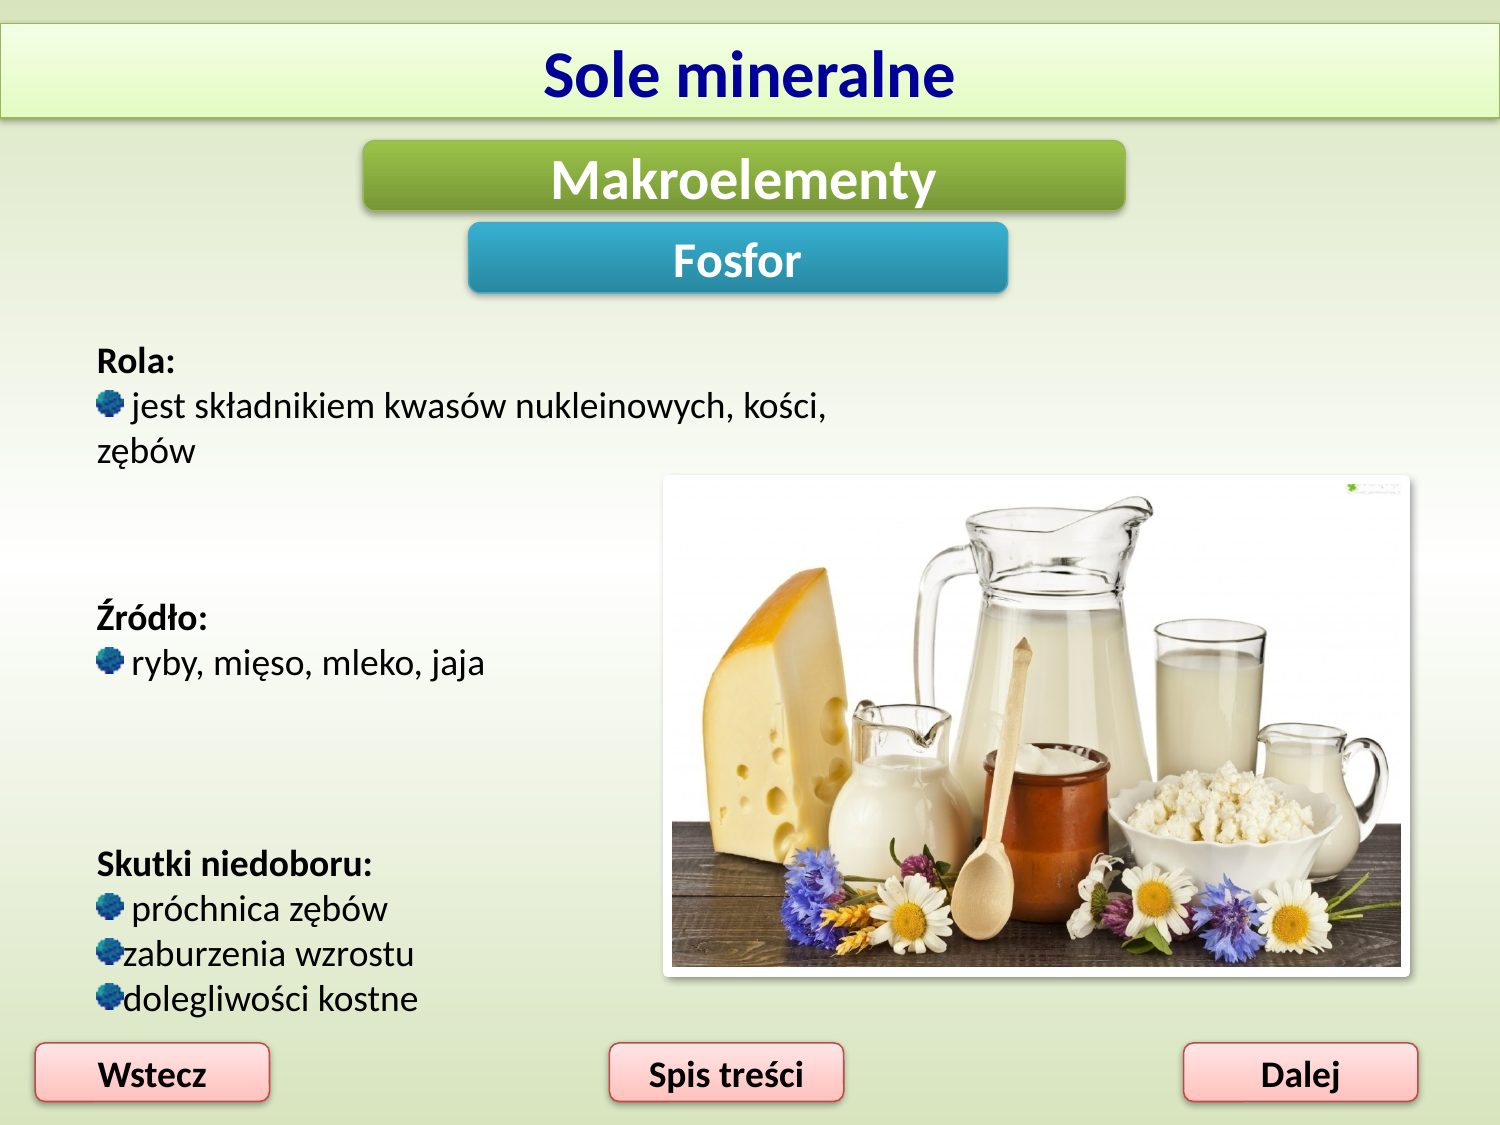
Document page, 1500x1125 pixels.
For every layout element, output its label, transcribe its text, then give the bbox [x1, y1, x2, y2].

text_box Źródło: ryby, mięso, mleko, jaja [81, 585, 664, 691]
text_box Sole mineralne [0, 23, 1500, 119]
picture [96, 938, 124, 965]
picture [96, 893, 124, 920]
text_box Makroelementy [362, 139, 1126, 212]
text_box Dalej [1182, 1042, 1419, 1103]
text_box Wstecz [34, 1042, 271, 1103]
picture [96, 983, 124, 1010]
picture [96, 647, 124, 674]
text_box Fosfor [467, 221, 1009, 294]
text_box [665, 478, 1408, 974]
text_box Spis treści [608, 1042, 845, 1103]
text_box Rola: jest składnikiem kwasów nukleinowych, kości, zębów [82, 328, 903, 479]
text_box Skutki niedoboru: próchnica zębów zaburzenia wzrostu dolegliwości kostne [82, 831, 868, 1027]
picture [96, 390, 124, 417]
